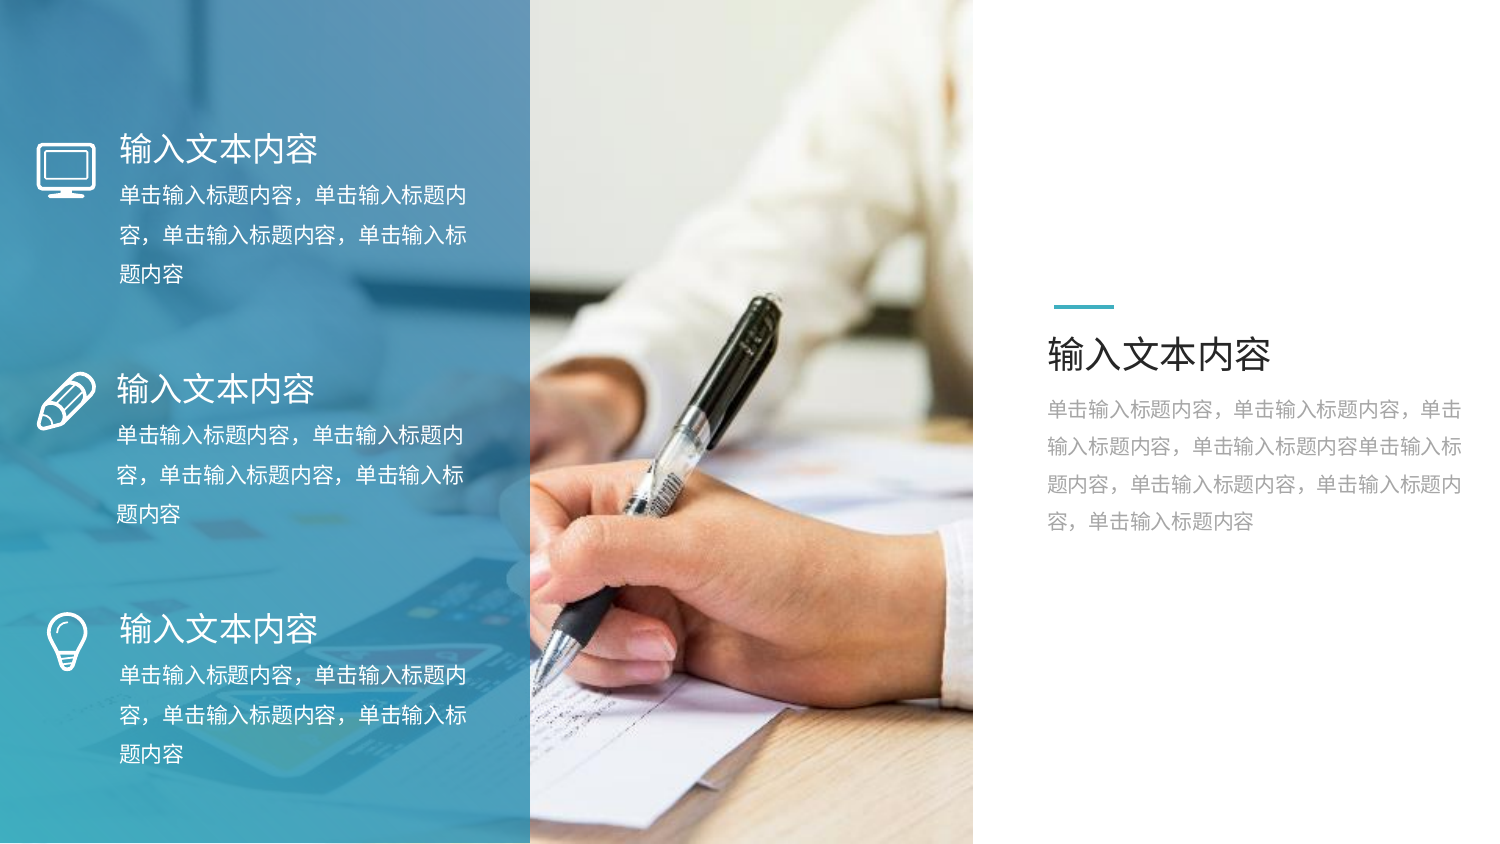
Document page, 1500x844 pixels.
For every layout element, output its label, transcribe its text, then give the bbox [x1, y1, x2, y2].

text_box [46, 612, 88, 672]
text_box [36, 142, 96, 199]
picture [0, 0, 973, 844]
text_box 单击输入标题内容，单击输入标题内容，单击输入标题内容，单击输入标题内容单击输入标题内容，单击输入标题内容，单击输入标题内容，单击输入标题内容 [1032, 376, 1483, 541]
text_box 输入文本内容 [1032, 323, 1341, 383]
